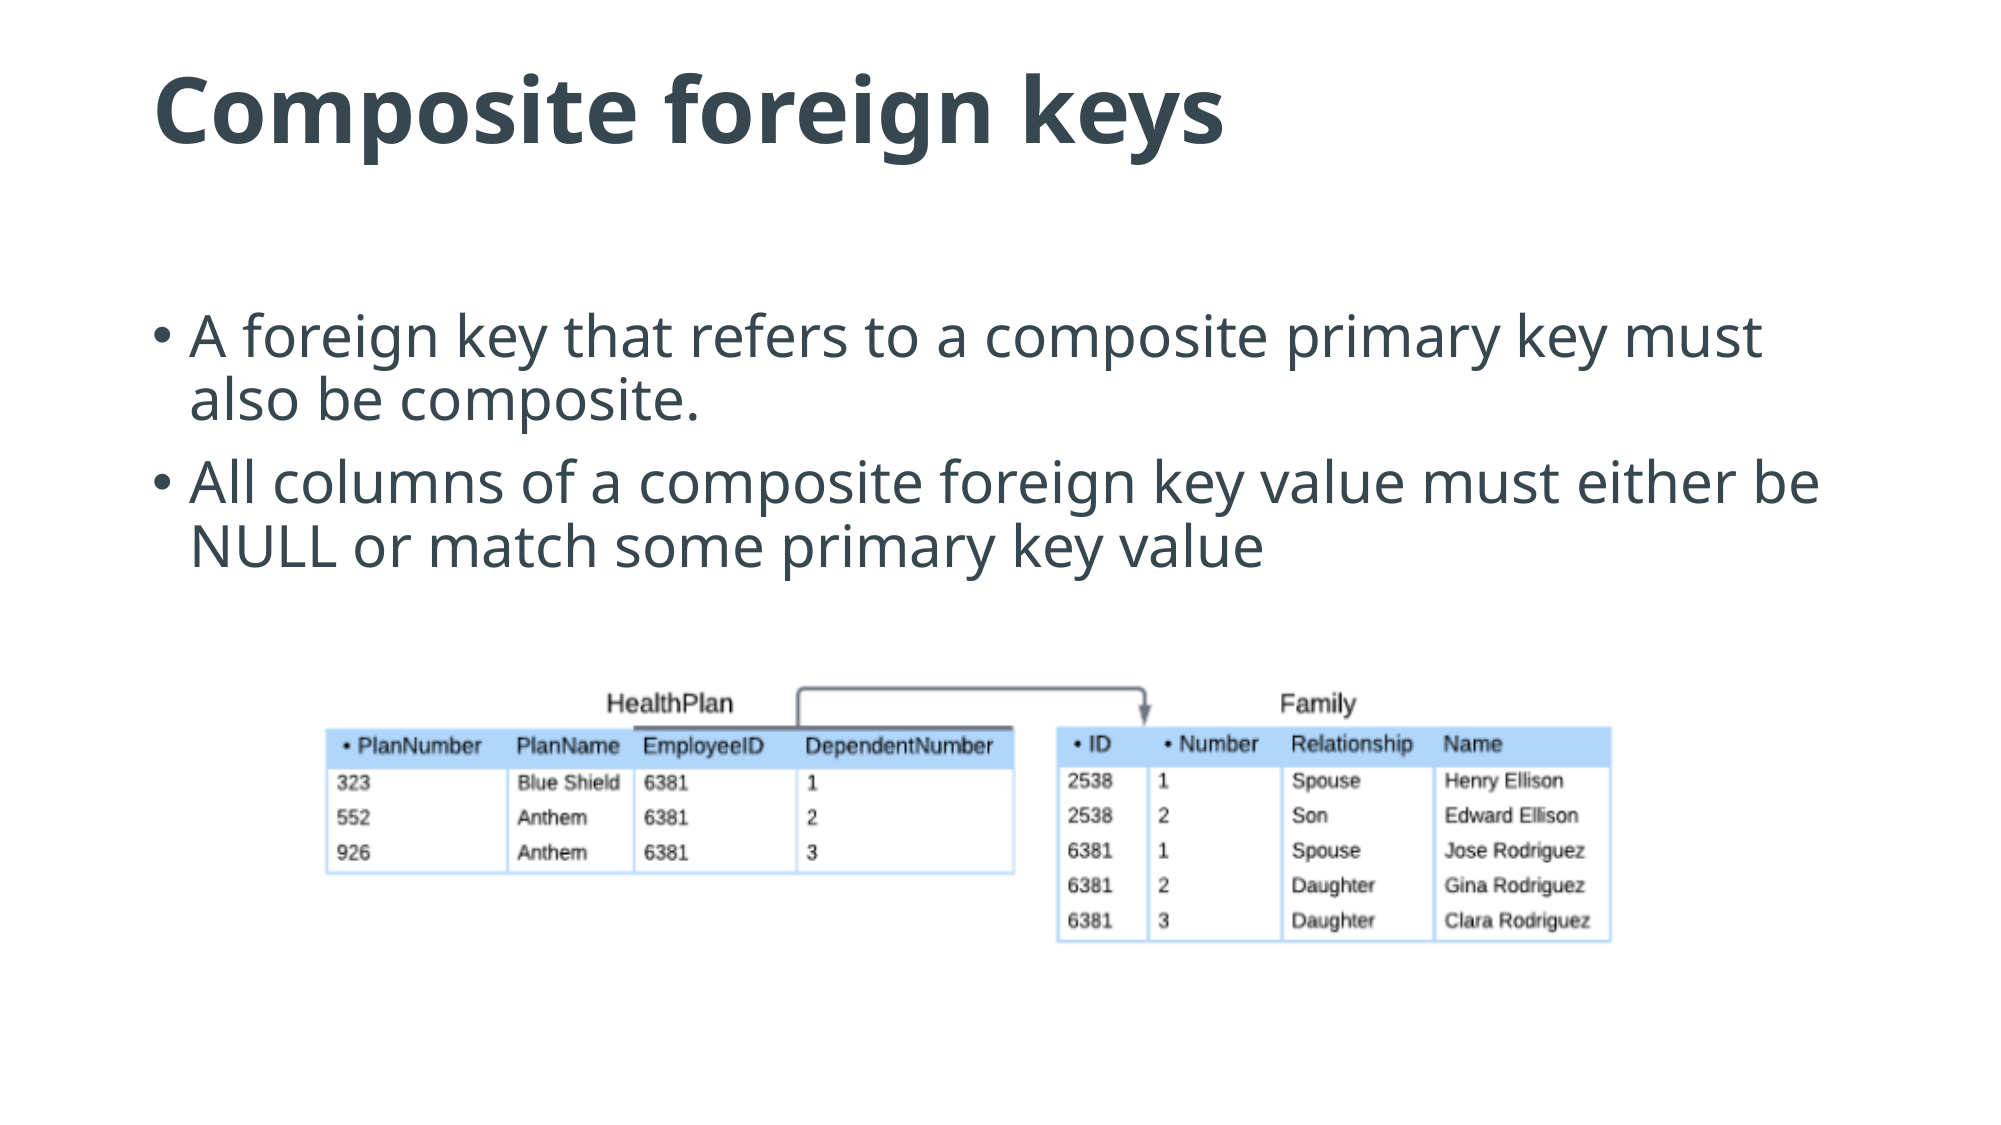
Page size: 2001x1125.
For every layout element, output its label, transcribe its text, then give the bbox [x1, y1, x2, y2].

list A foreign key that refers to a composite primary key must also be composite. All columns of a composite foreign key value must either be NULL or match some primary key value [137, 299, 1863, 1014]
title Composite foreign keys [137, 59, 1863, 278]
picture [272, 621, 1653, 982]
